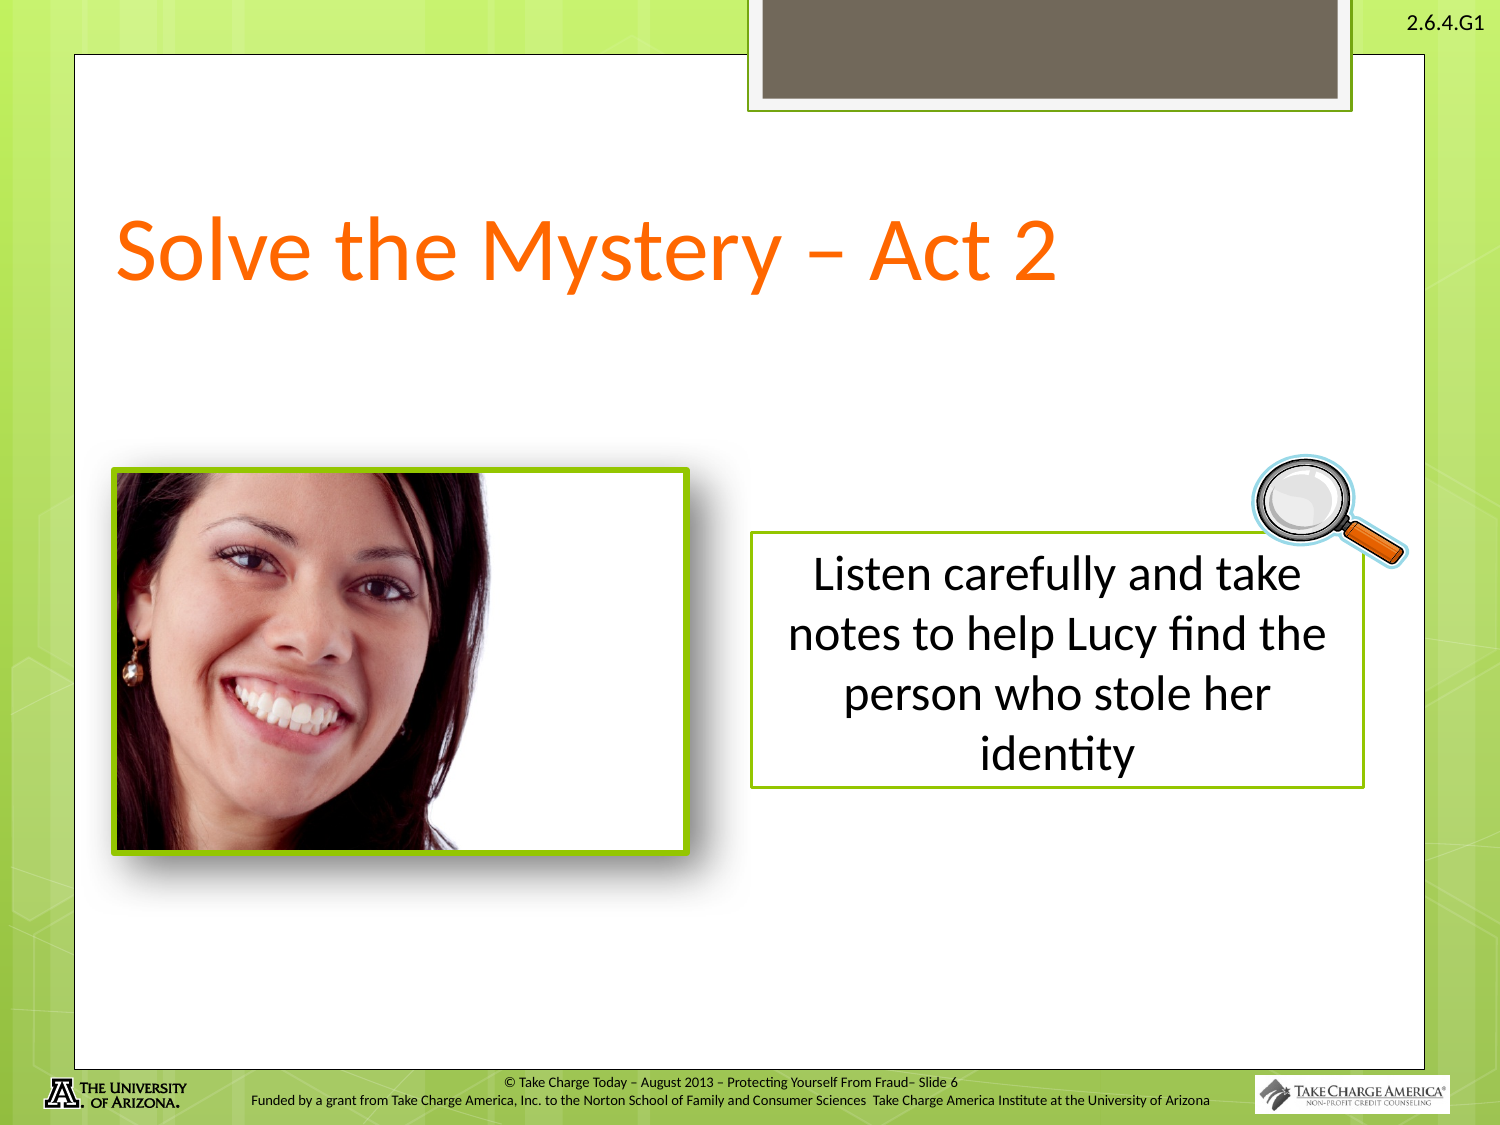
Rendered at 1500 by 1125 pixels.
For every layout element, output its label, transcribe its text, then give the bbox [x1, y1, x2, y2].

picture [116, 472, 684, 851]
text_box Listen carefully and take notes to help Lucy find the person who stole her identity [750, 531, 1365, 789]
title Solve the Mystery – Act 2 [100, 118, 1254, 306]
picture [1253, 449, 1403, 581]
